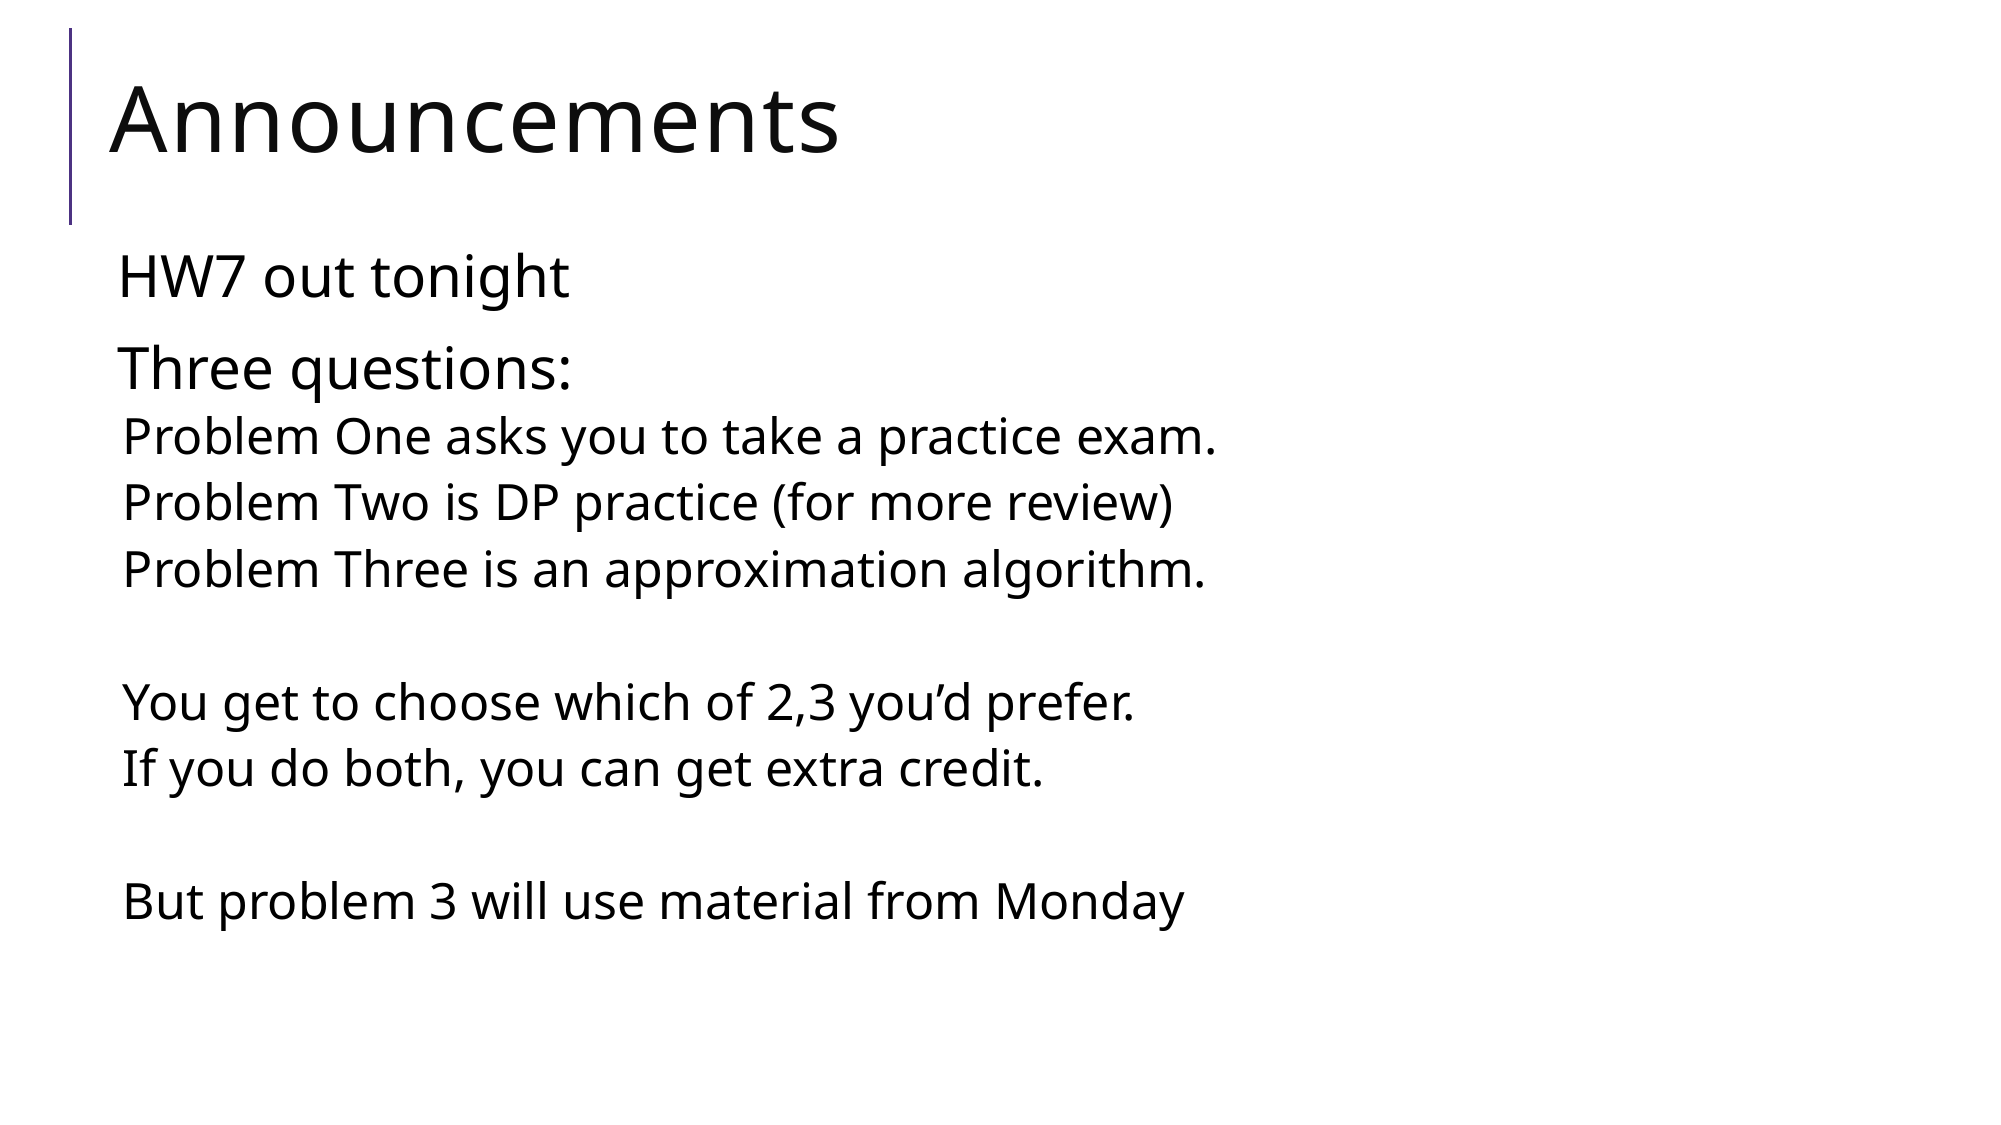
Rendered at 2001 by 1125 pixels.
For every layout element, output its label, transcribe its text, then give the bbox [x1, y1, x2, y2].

title Announcements [94, 43, 1930, 210]
list HW7 out tonight Three questions: Problem One asks you to take a practice exam. Problem Two is DP practice (for more review) Problem Three is an approximation algorithm. You get to choose which of 2,3 you’d prefer. If you do both, you can get extra credit. But problem 3 will use material from Monday [94, 240, 1930, 1035]
